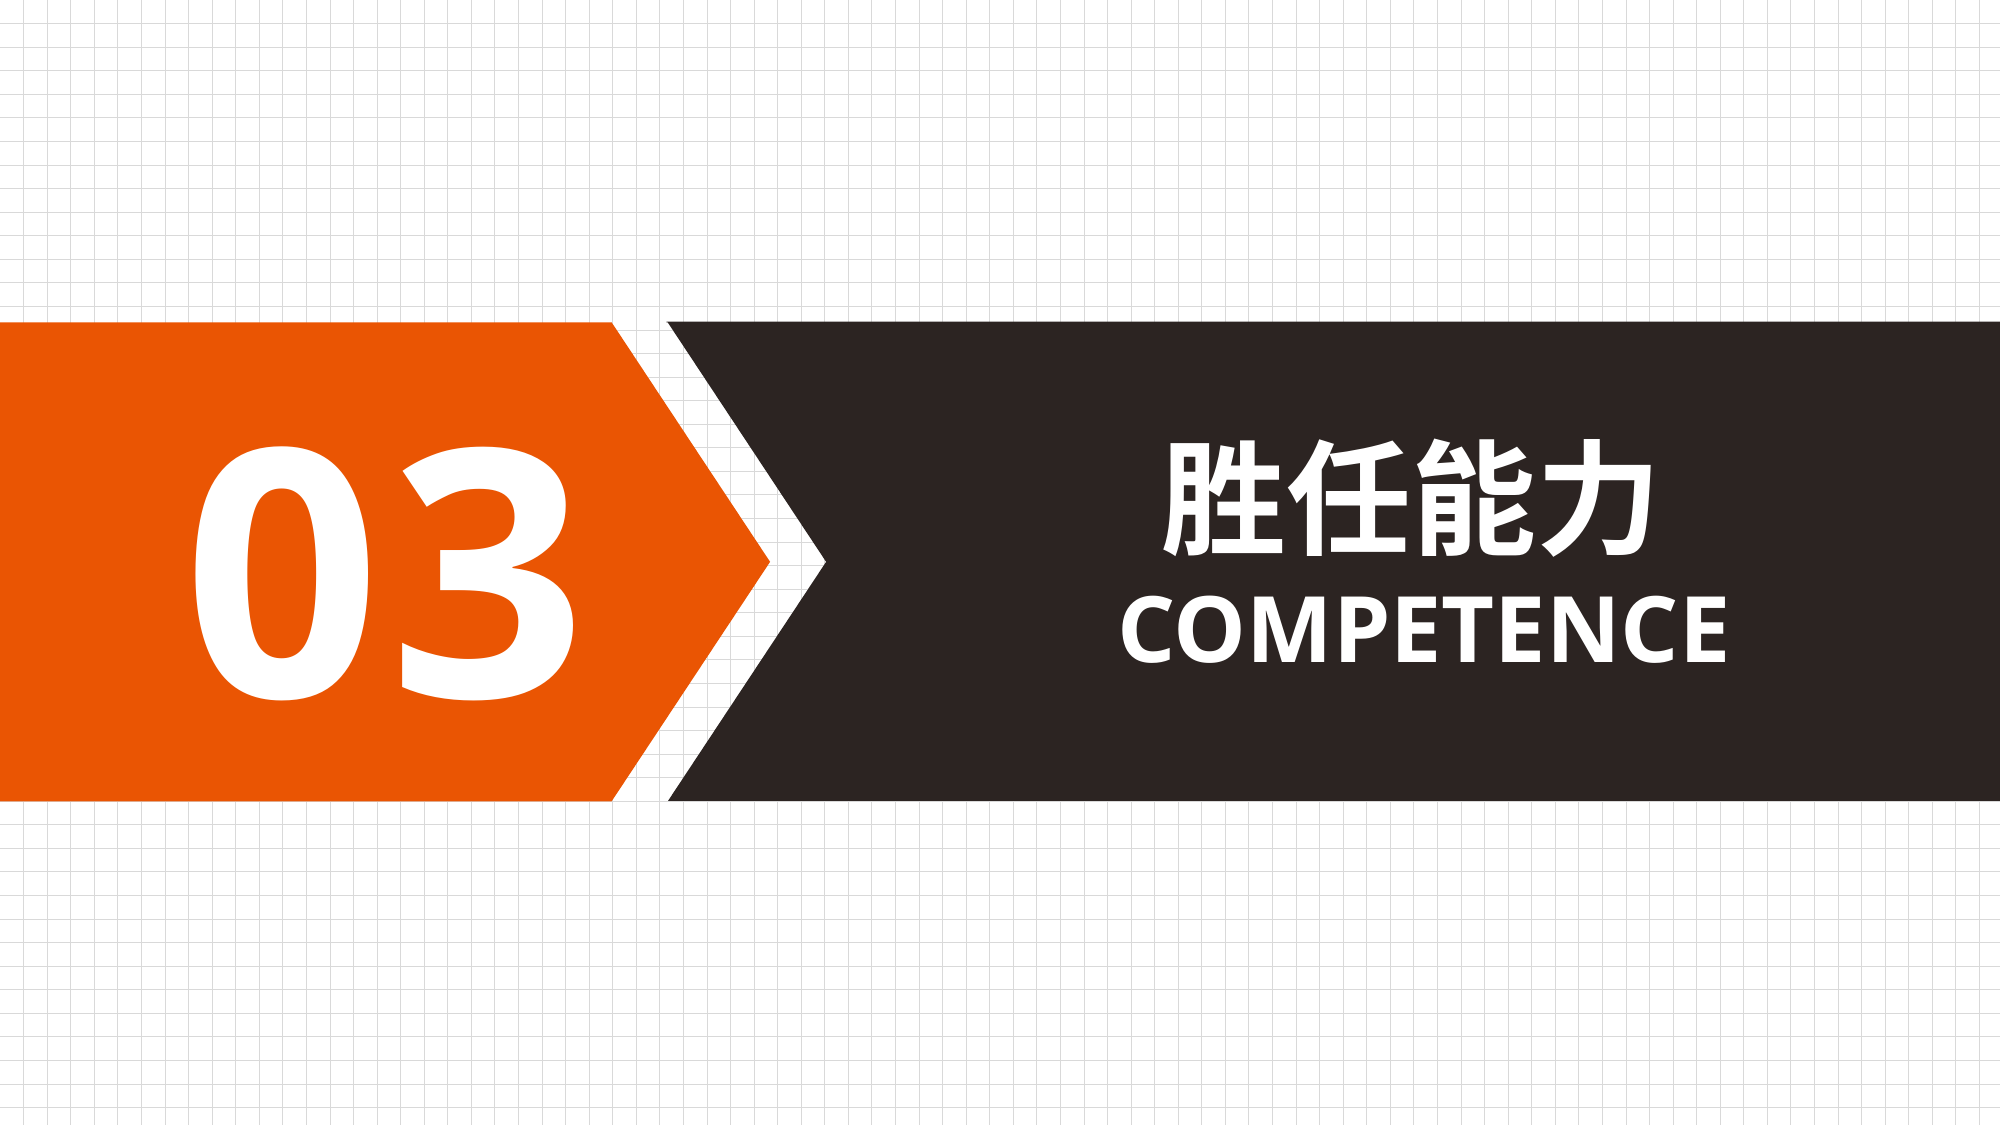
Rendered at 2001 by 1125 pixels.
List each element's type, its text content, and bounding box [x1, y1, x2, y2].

text_box [664, 320, 2000, 802]
text_box 03 [183, 351, 588, 767]
text_box 胜任能力 COMPETENCE [1077, 413, 1747, 688]
text_box [0, 321, 772, 803]
